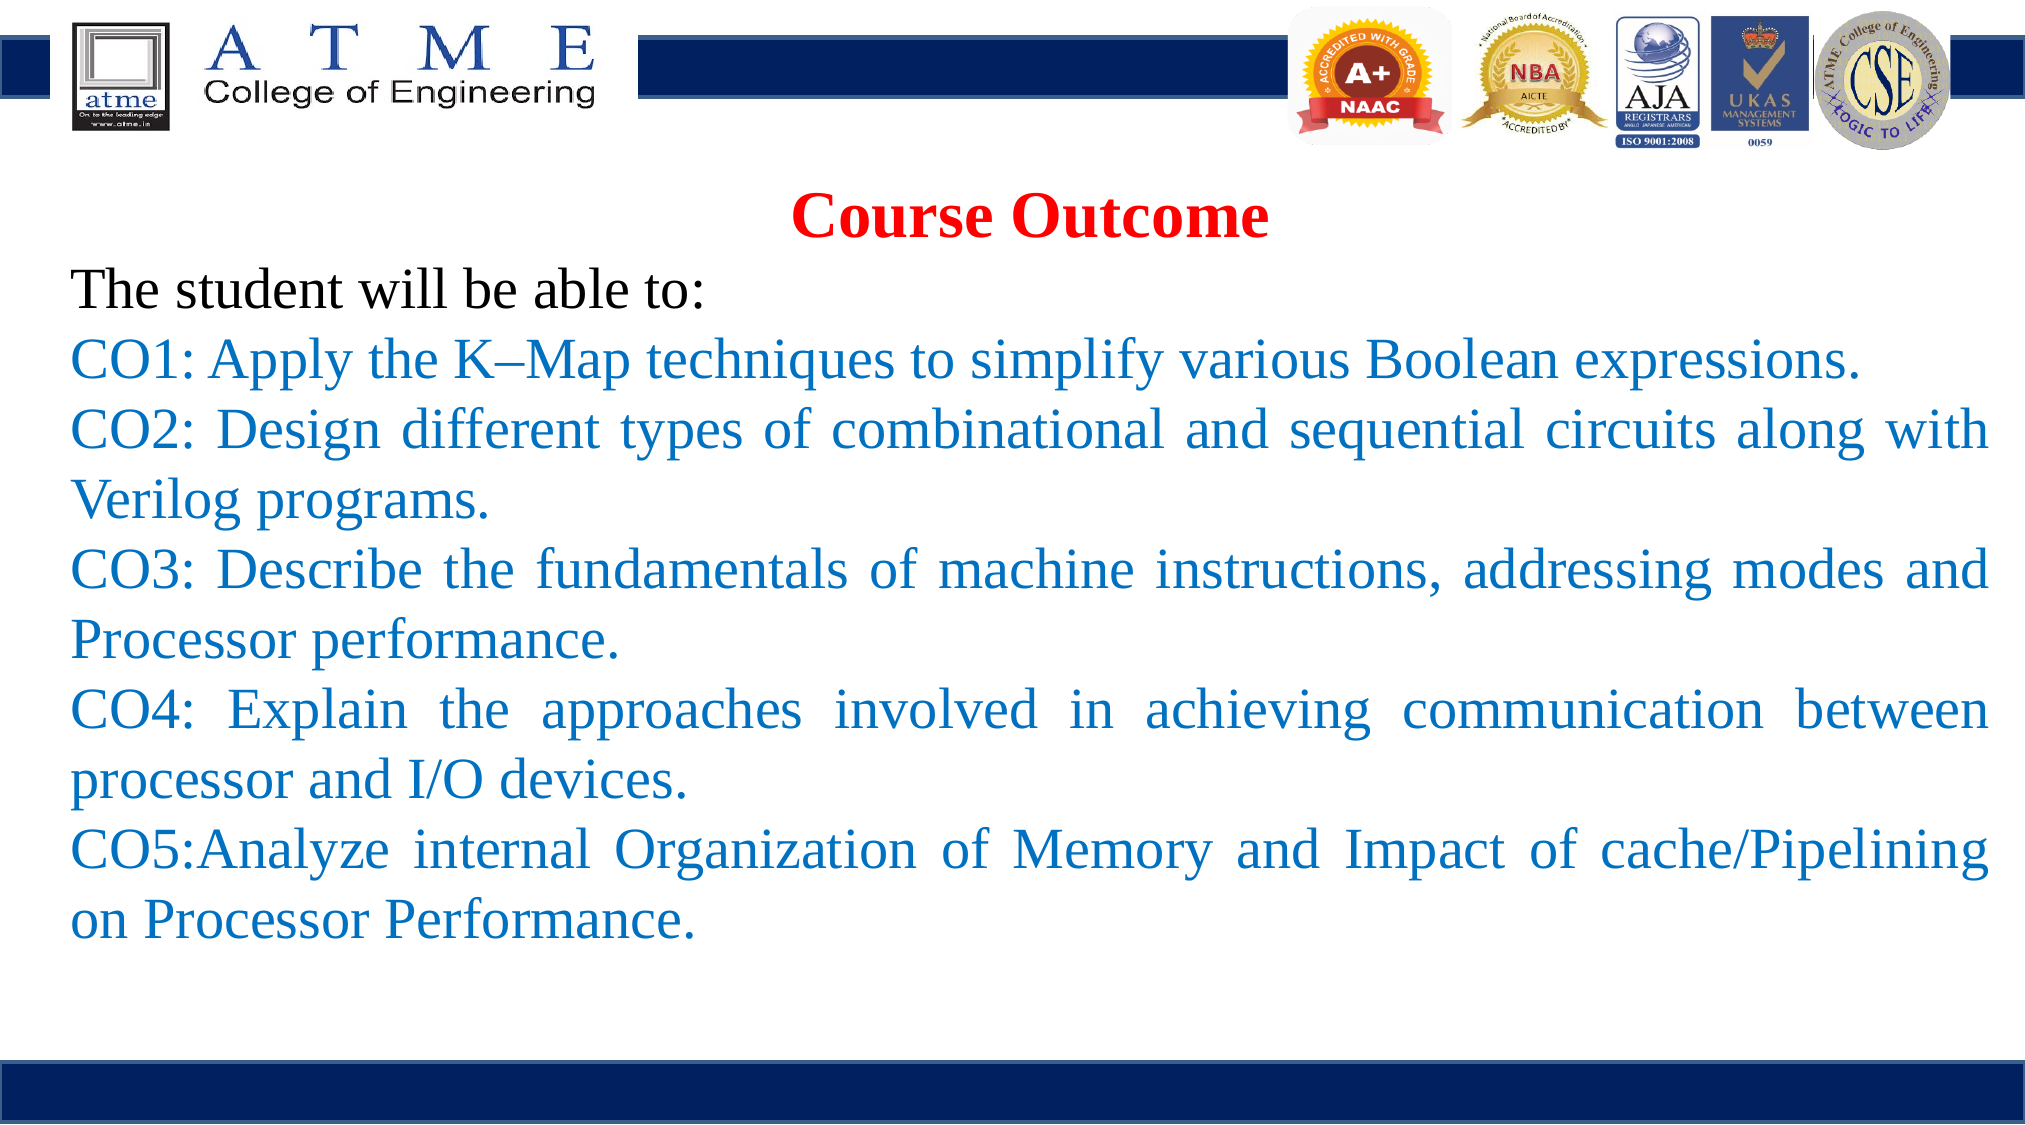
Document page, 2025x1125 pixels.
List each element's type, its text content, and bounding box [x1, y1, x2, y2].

picture [50, 0, 638, 150]
picture [1814, 9, 1951, 151]
picture [1287, 6, 1813, 150]
text_box Course Outcome The student will be able to: CO1: Apply the K–Map techniques to simplify various Boolean expressions. CO2: Design different types of combinational and sequential circuits along with Verilog programs. CO3: Describe the fundamentals of machine instructions, addressing modes and Processor performance. CO4: Explain the approaches involved in achieving communication between processor and I/O devices. CO5:Analyze internal Organization of Memory and Impact of cache/Pipelining on Processor Performance. [55, 162, 2006, 1093]
